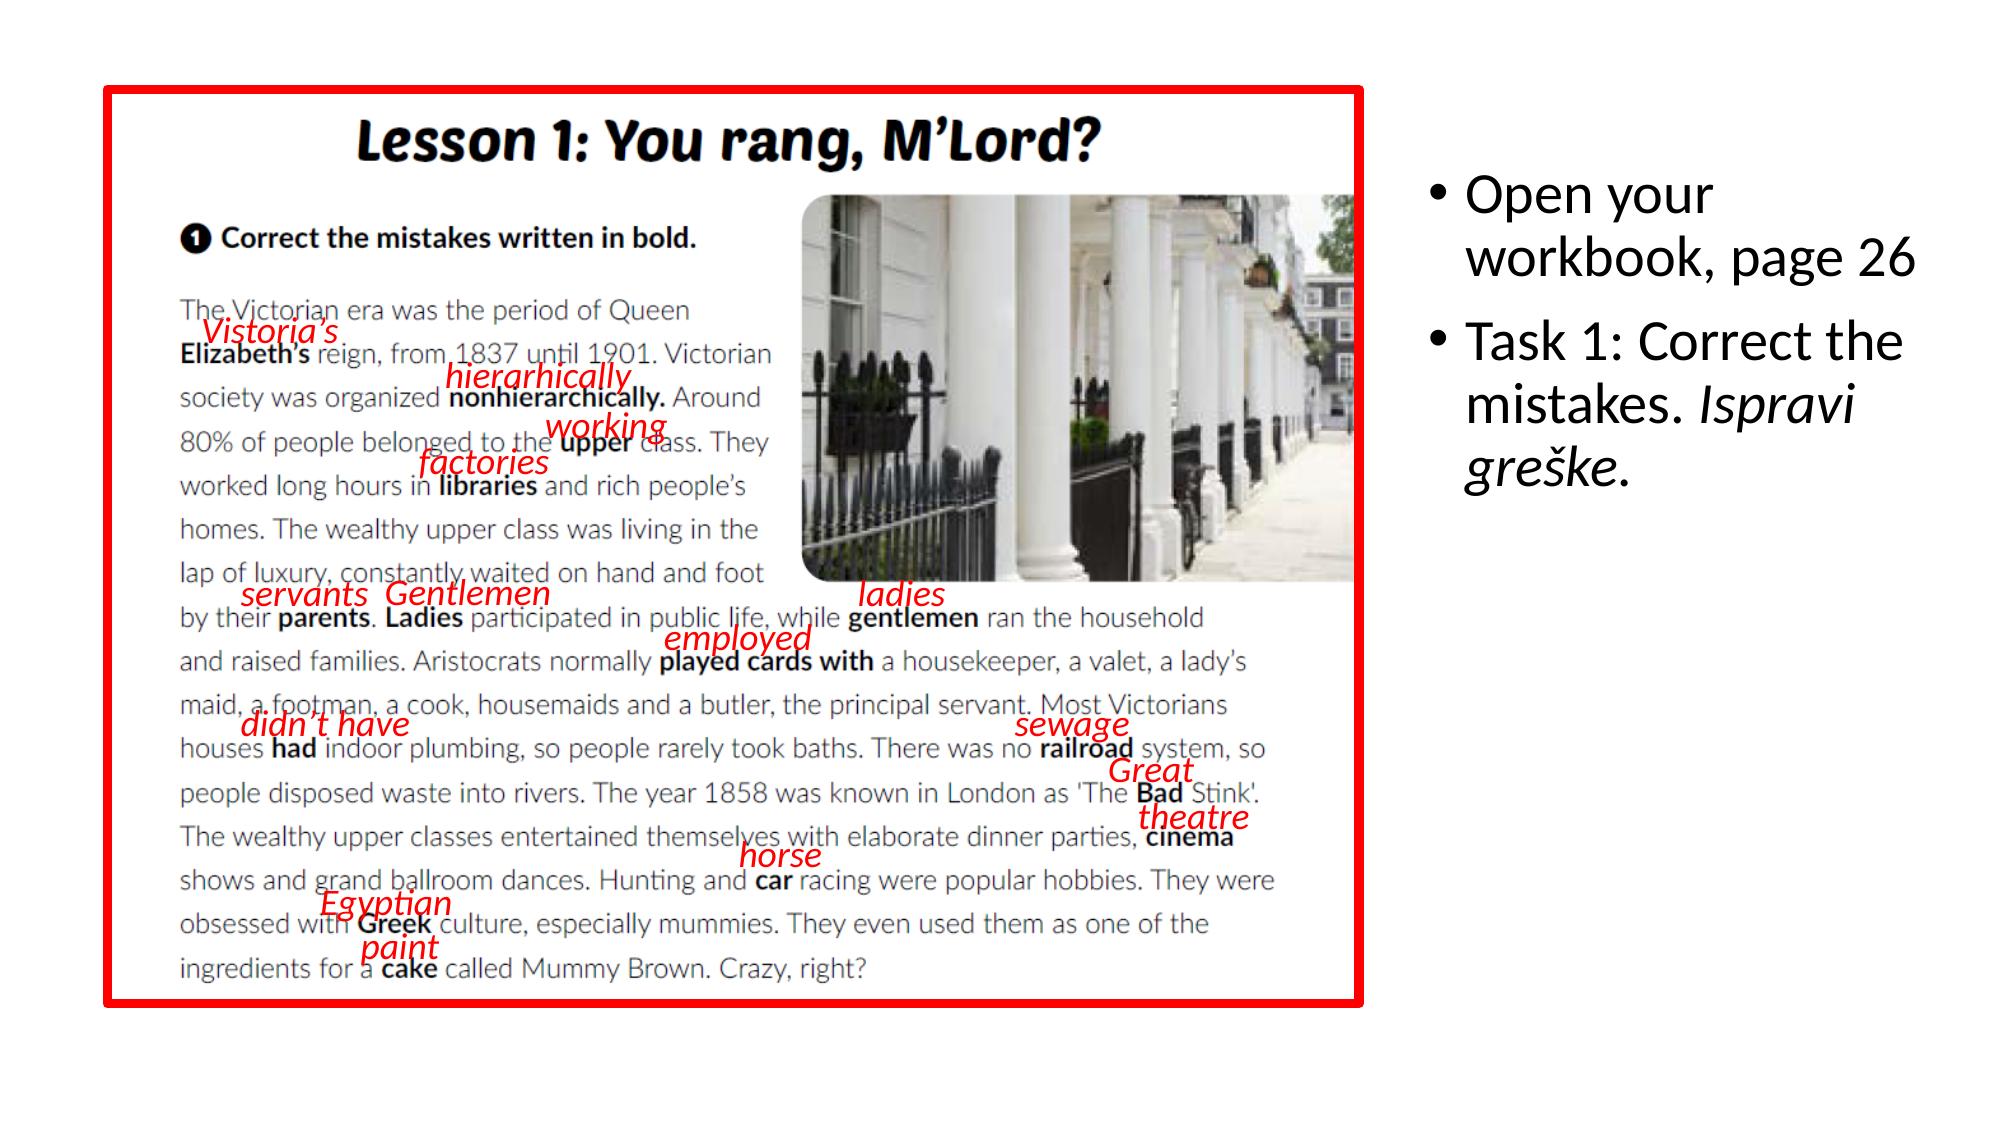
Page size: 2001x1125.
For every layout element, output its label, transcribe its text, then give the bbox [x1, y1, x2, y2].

picture [111, 93, 1355, 1000]
list Open your workbook, page 26 Task 1: Correct the mistakes. Ispravi greške. [1413, 155, 1942, 653]
